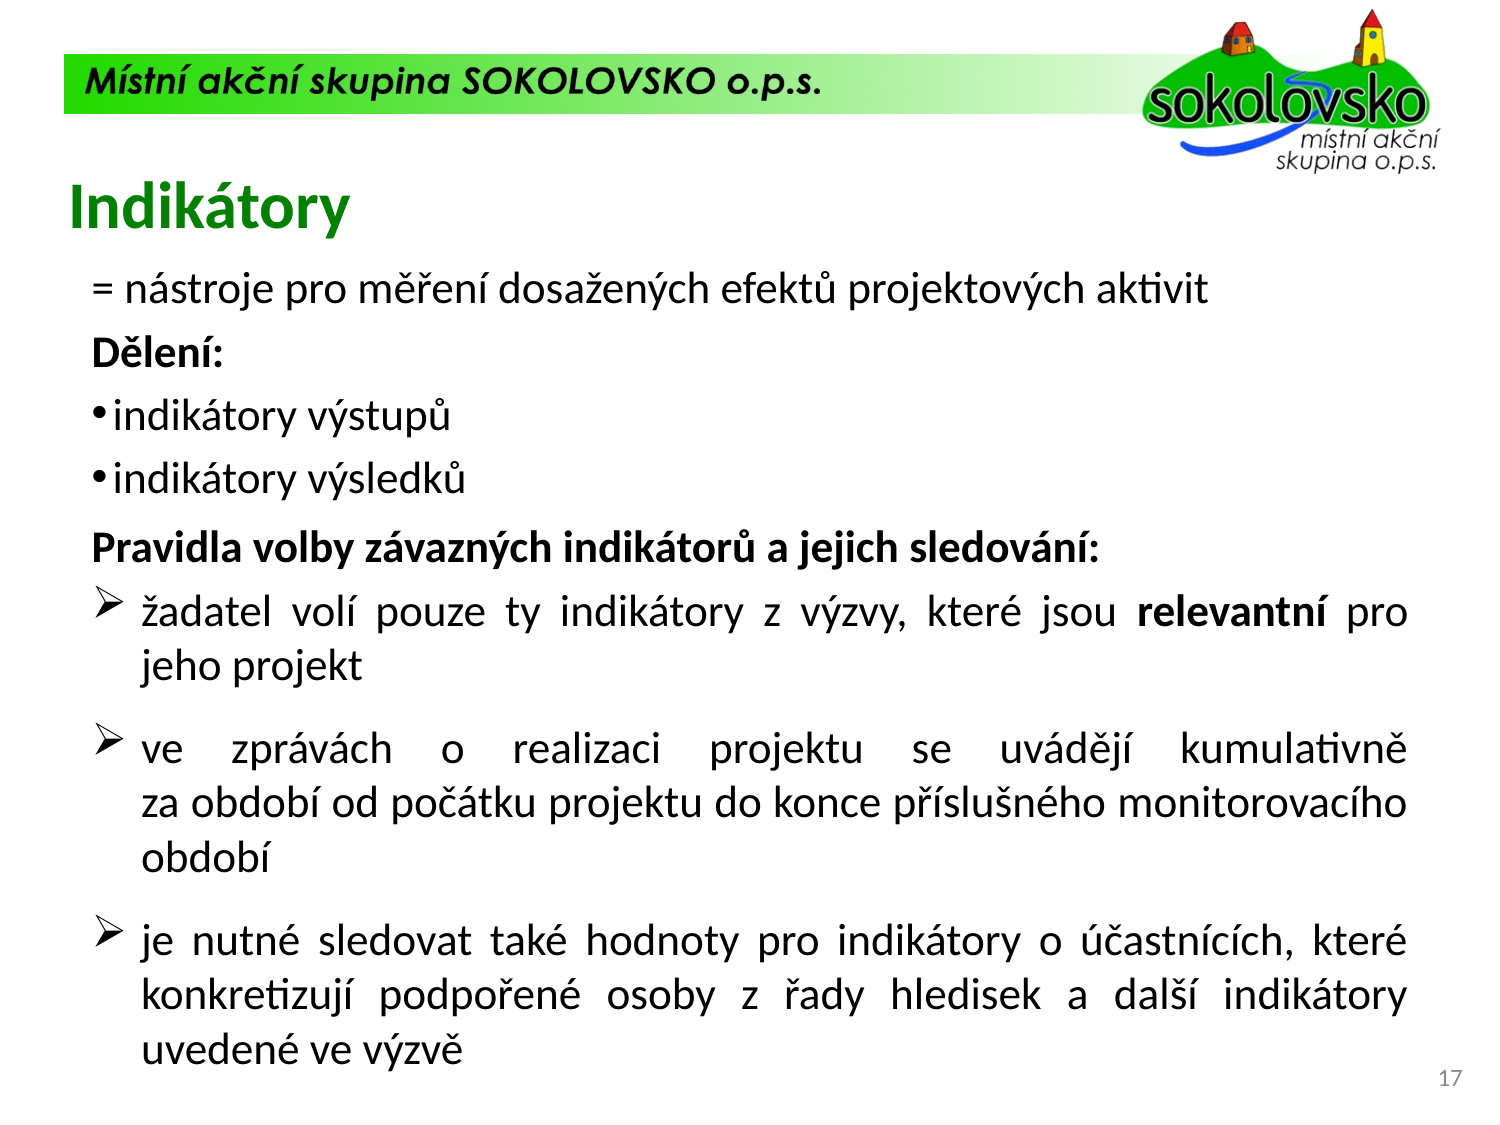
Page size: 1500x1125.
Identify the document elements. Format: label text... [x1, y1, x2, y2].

slide_number 17 [1128, 1046, 1478, 1107]
title Indikátory [53, 137, 1404, 268]
picture [64, 0, 1455, 197]
list = nástroje pro měření dosažených efektů projektových aktivit Dělení: indikátory výstupů indikátory výsledků Pravidla volby závazných indikátorů a jejich sledování: žadatel volí pouze ty indikátory z výzvy, které jsou relevantní pro jeho projekt ve zprávách o realizaci projektu se uvádějí kumulativně za období od počátku projektu do konce příslušného monitorovacího období je nutné sledovat také hodnoty pro indikátory o účastnících, které konkretizují podpořené osoby z řady hledisek a další indikátory uvedené ve výzvě [76, 250, 1424, 1083]
